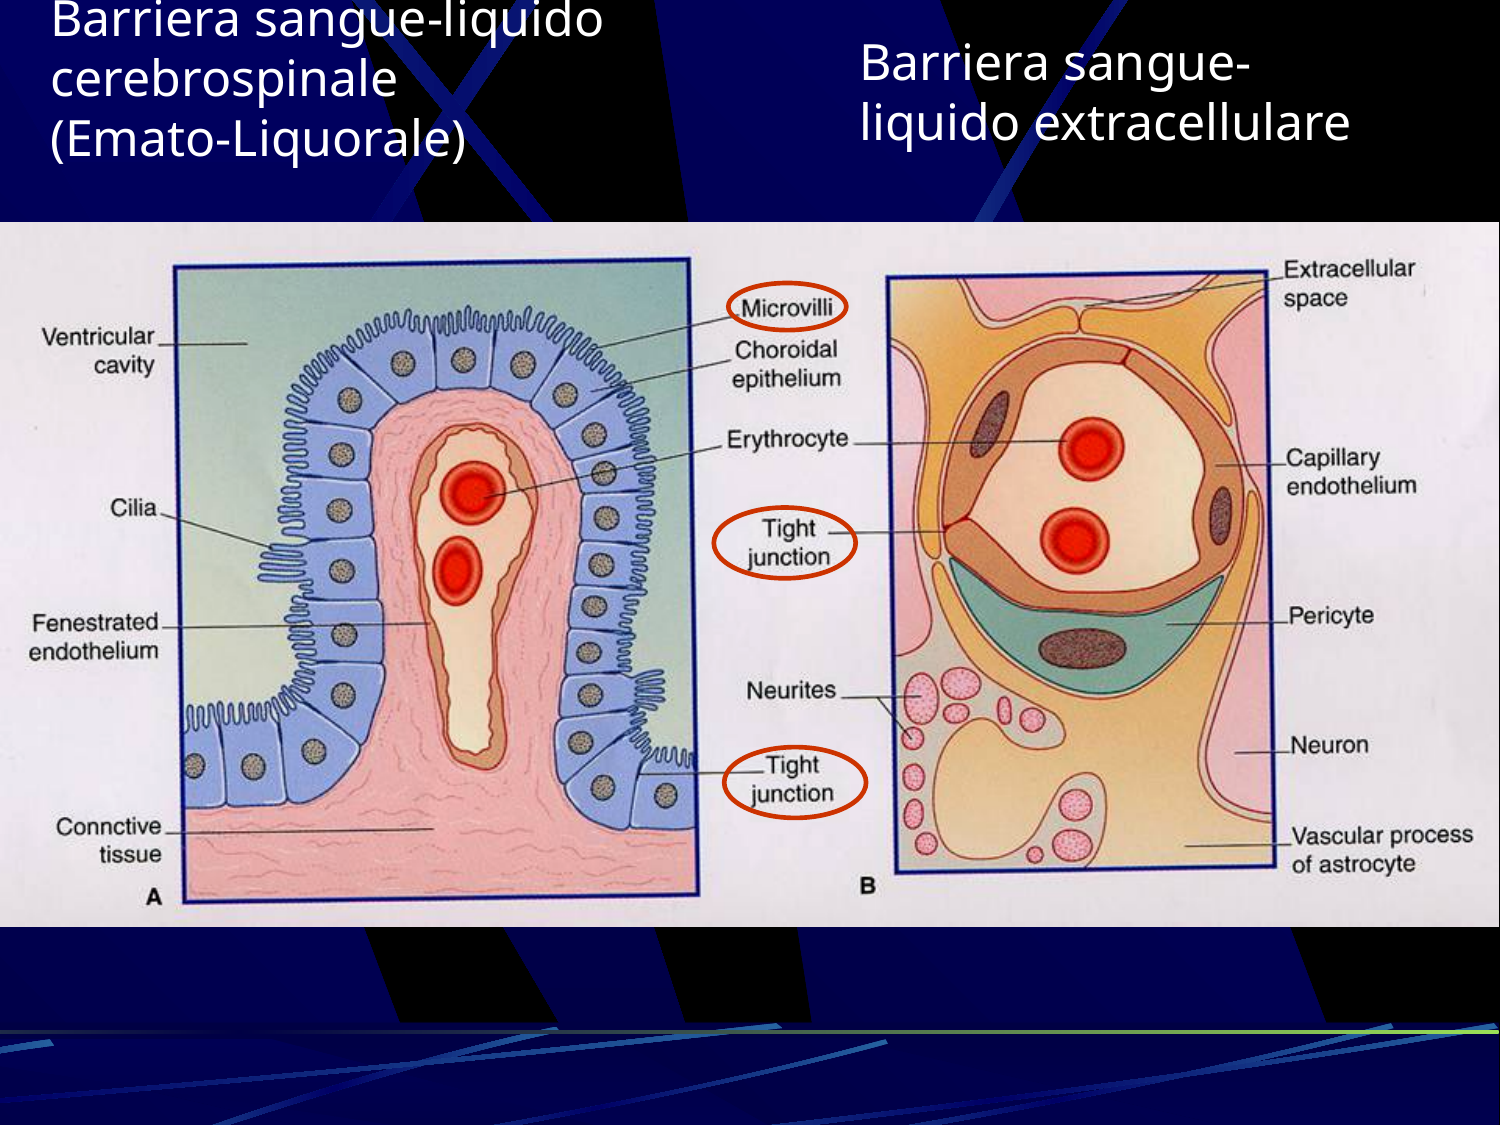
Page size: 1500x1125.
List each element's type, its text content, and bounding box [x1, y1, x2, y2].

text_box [0, 222, 1499, 927]
text_box Barriera sangue-liquido cerebrospinale (Emato-Liquorale) [35, 35, 774, 178]
text_box Barriera sangue-liquido extracellulare [844, 7, 1400, 173]
